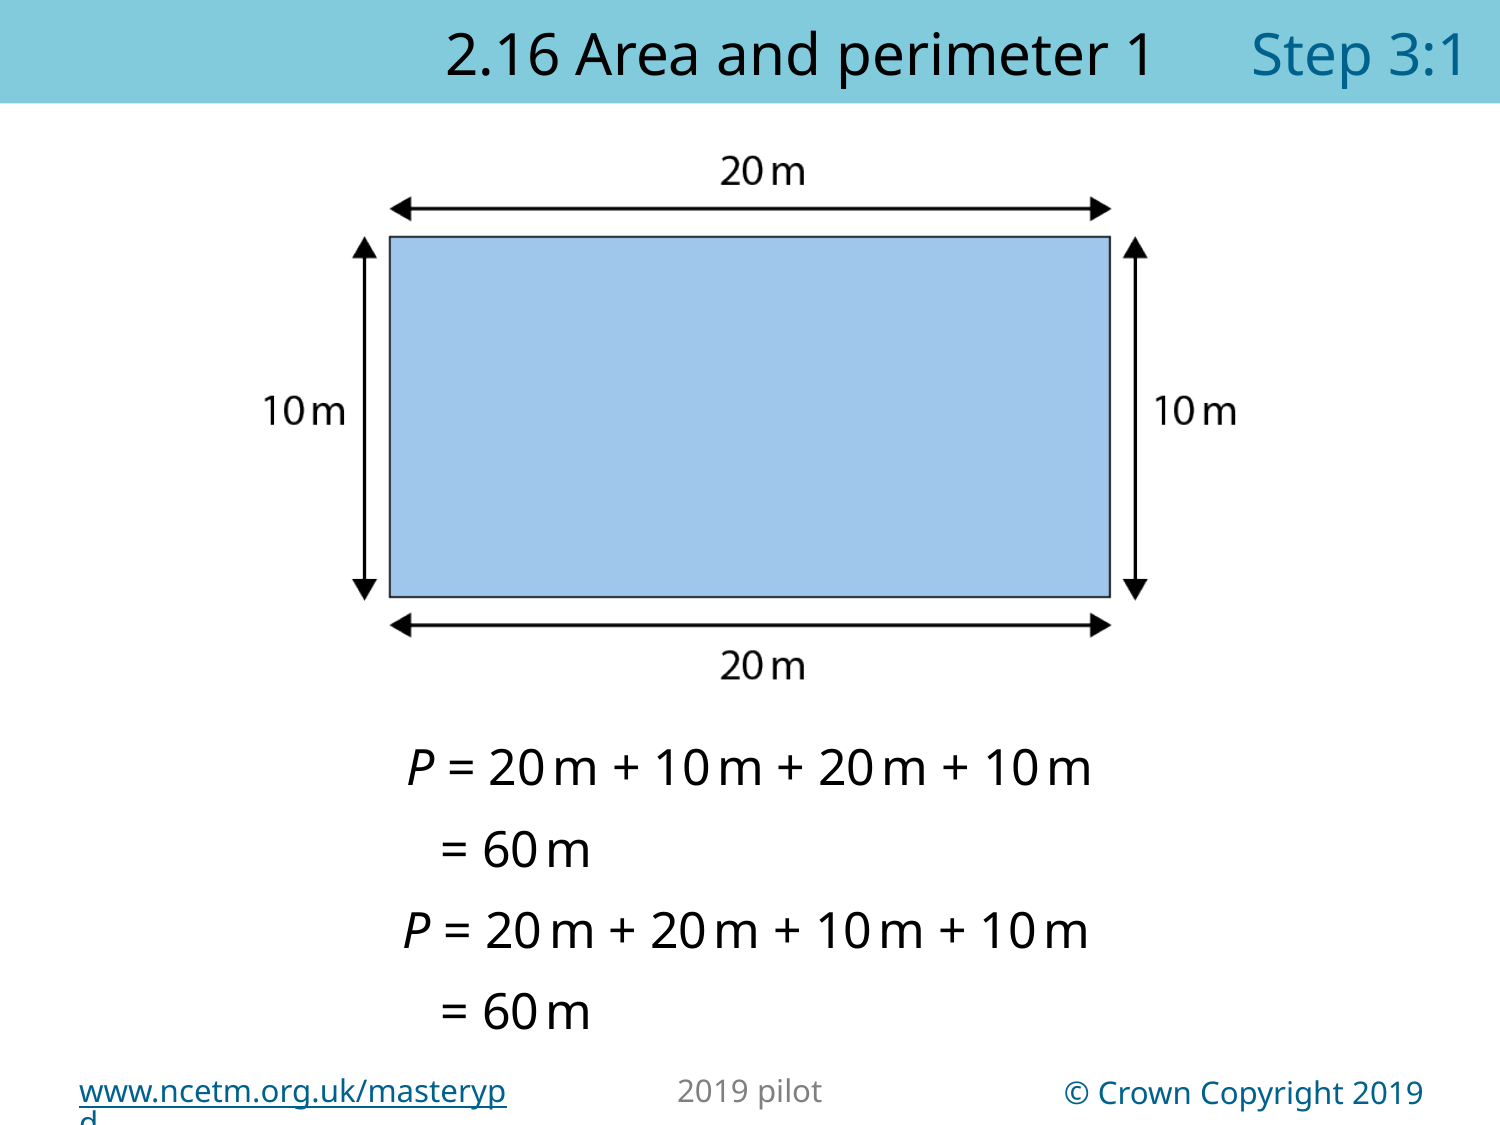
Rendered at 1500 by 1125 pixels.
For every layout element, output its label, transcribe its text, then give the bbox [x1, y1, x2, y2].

text_box = 60 m [425, 972, 608, 1048]
text_box P = 20 m + 10 m + 20 m + 10 m [391, 737, 1109, 804]
text_box = 60 m [425, 809, 608, 885]
picture [246, 147, 1254, 729]
text_box P = 20 m + 20 m + 10 m + 10 m [387, 890, 1106, 966]
list 2.16 Area and perimeter 1 Step 3:1 [0, 0, 1500, 104]
